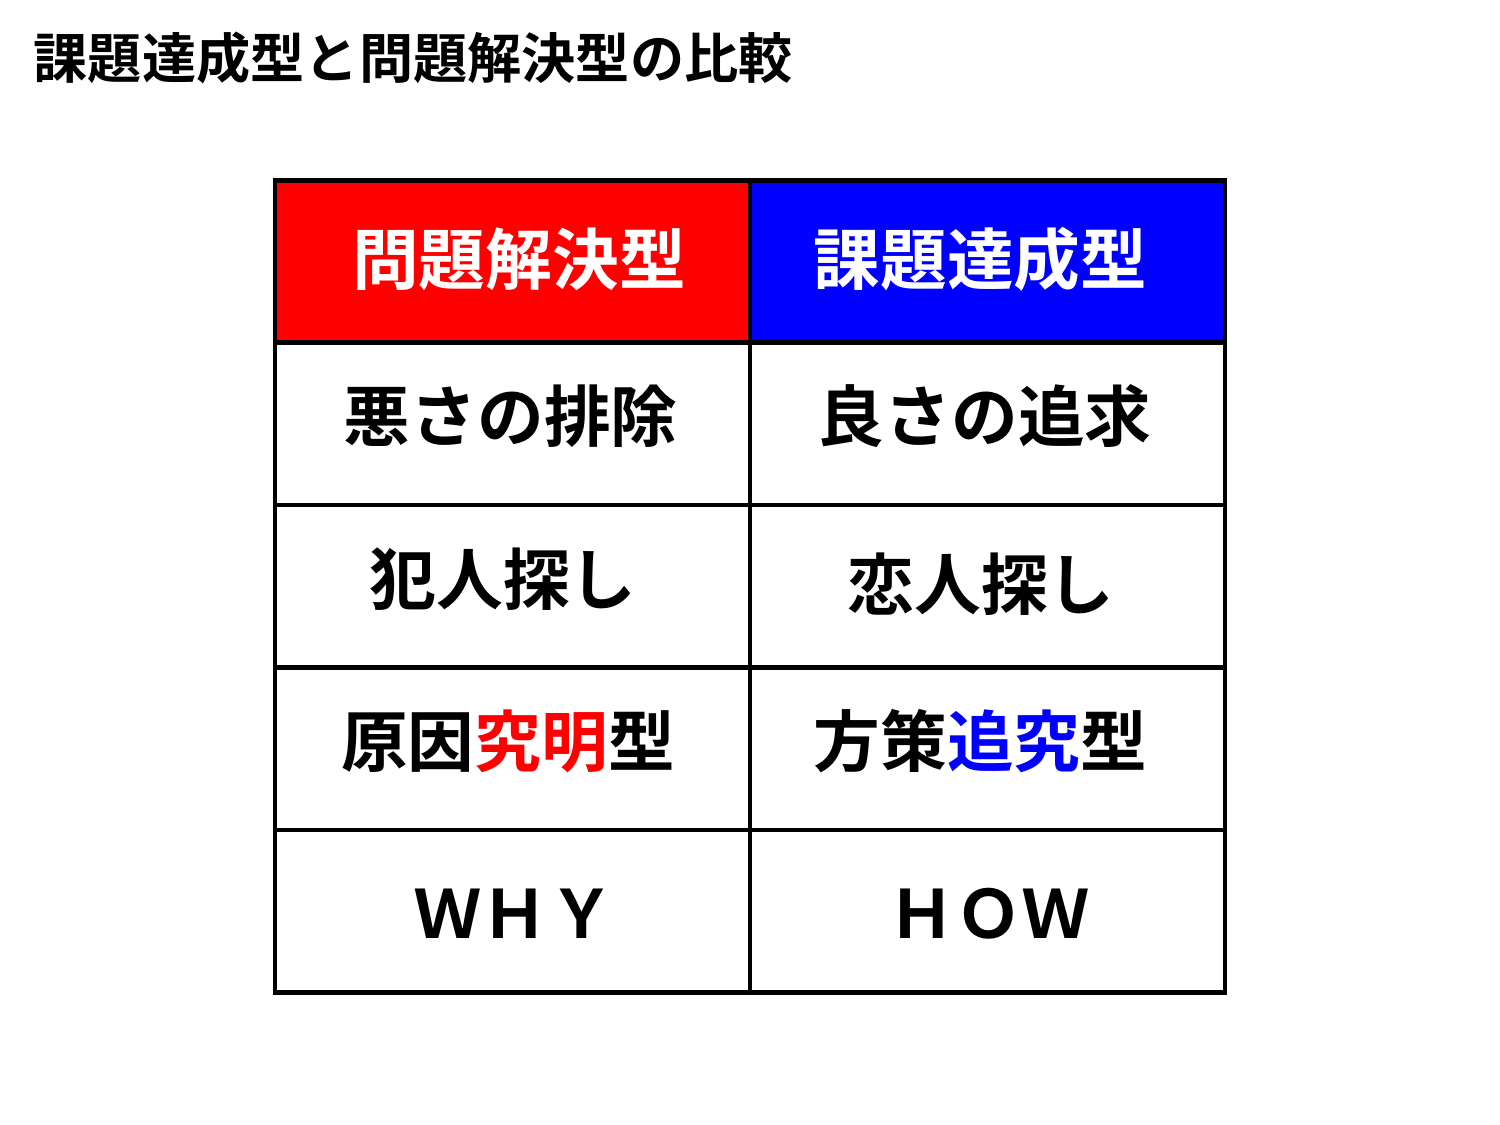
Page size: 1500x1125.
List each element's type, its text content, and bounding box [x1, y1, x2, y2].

text_box 問題解決型 [337, 210, 701, 305]
text_box [275, 505, 748, 667]
text_box 悪さの排除 [329, 367, 693, 463]
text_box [749, 830, 1225, 993]
text_box [275, 667, 748, 830]
text_box 課題達成型と問題解決型の比較 [19, 16, 1424, 97]
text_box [749, 505, 1225, 667]
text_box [749, 342, 1225, 505]
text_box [749, 180, 1225, 342]
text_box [749, 667, 1225, 830]
text_box [275, 830, 748, 993]
text_box [275, 342, 748, 505]
text_box 原因究明型 [326, 692, 691, 788]
text_box [275, 180, 748, 342]
text_box 犯人探し [354, 530, 652, 625]
text_box ＷＨＹ [400, 864, 631, 960]
